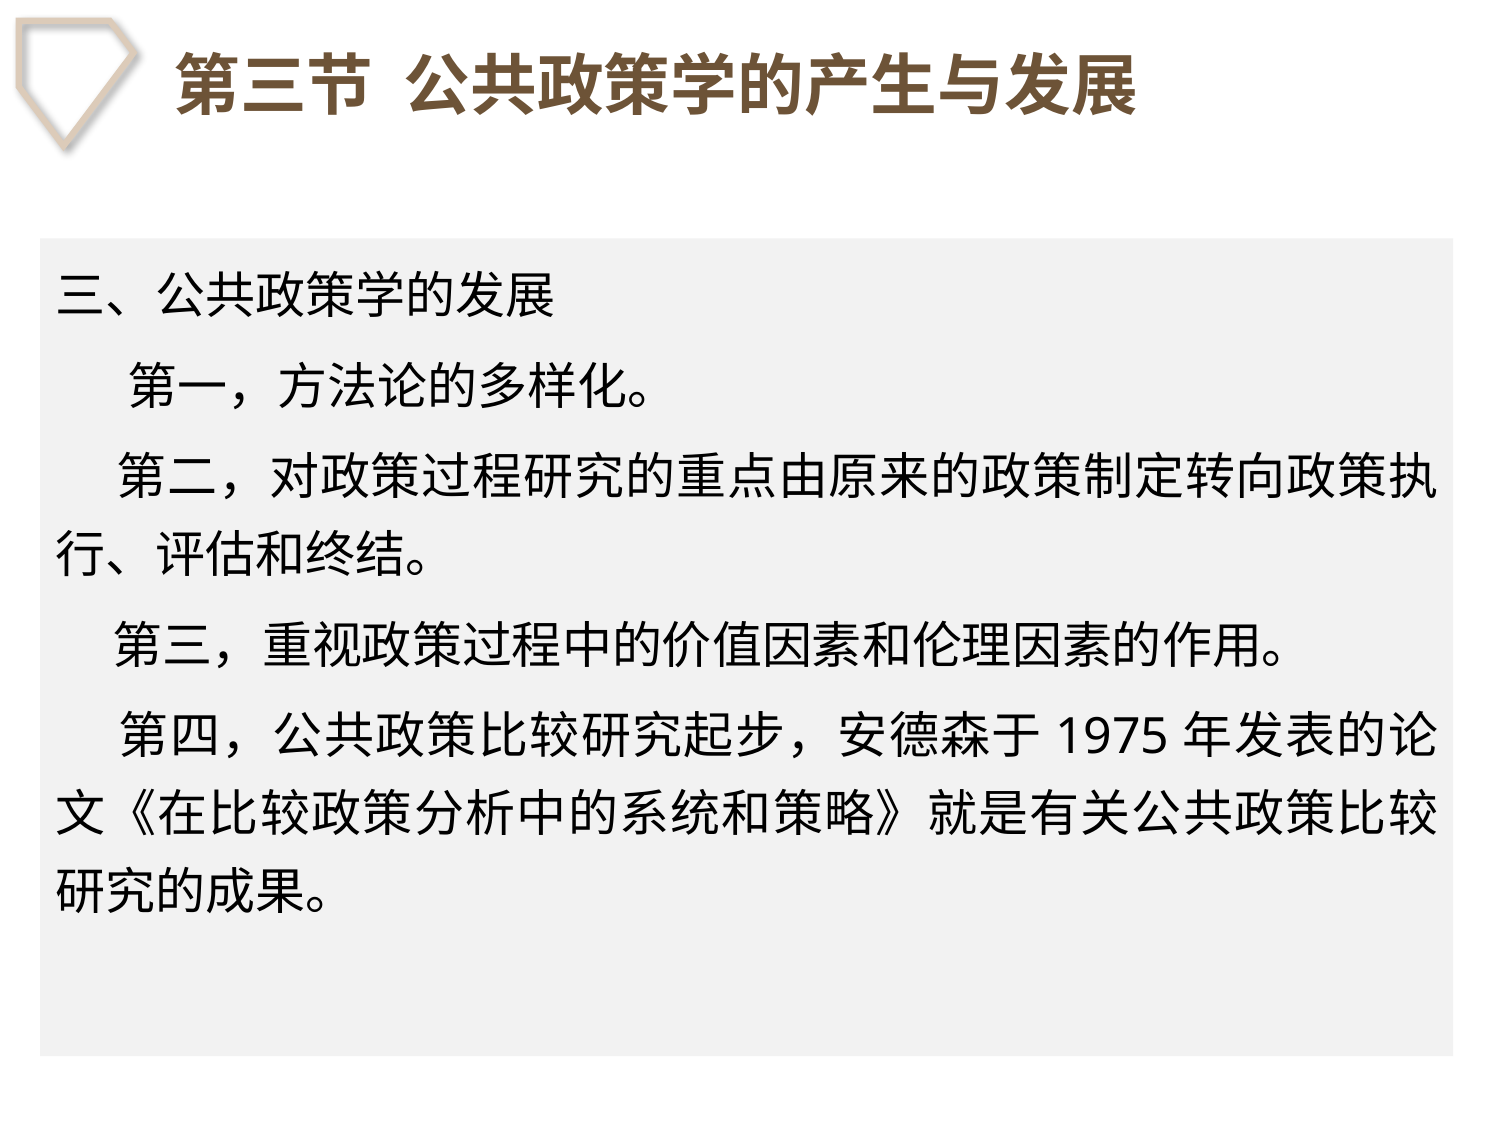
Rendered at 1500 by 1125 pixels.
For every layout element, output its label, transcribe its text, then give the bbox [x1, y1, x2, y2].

list 三、公共政策学的发展 第一，方法论的多样化。 第二，对政策过程研究的重点由原来的政策制定转向政策执行、评估和终结。 第三，重视政策过程中的价值因素和伦理因素的作用。 第四，公共政策比较研究起步，安德森于1975年发表的论文《在比较政策分析中的系统和策略》就是有关公共政策比较研究的成果。 [40, 238, 1454, 1057]
title 第三节 公共政策学的产生与发展 [158, 18, 1456, 159]
